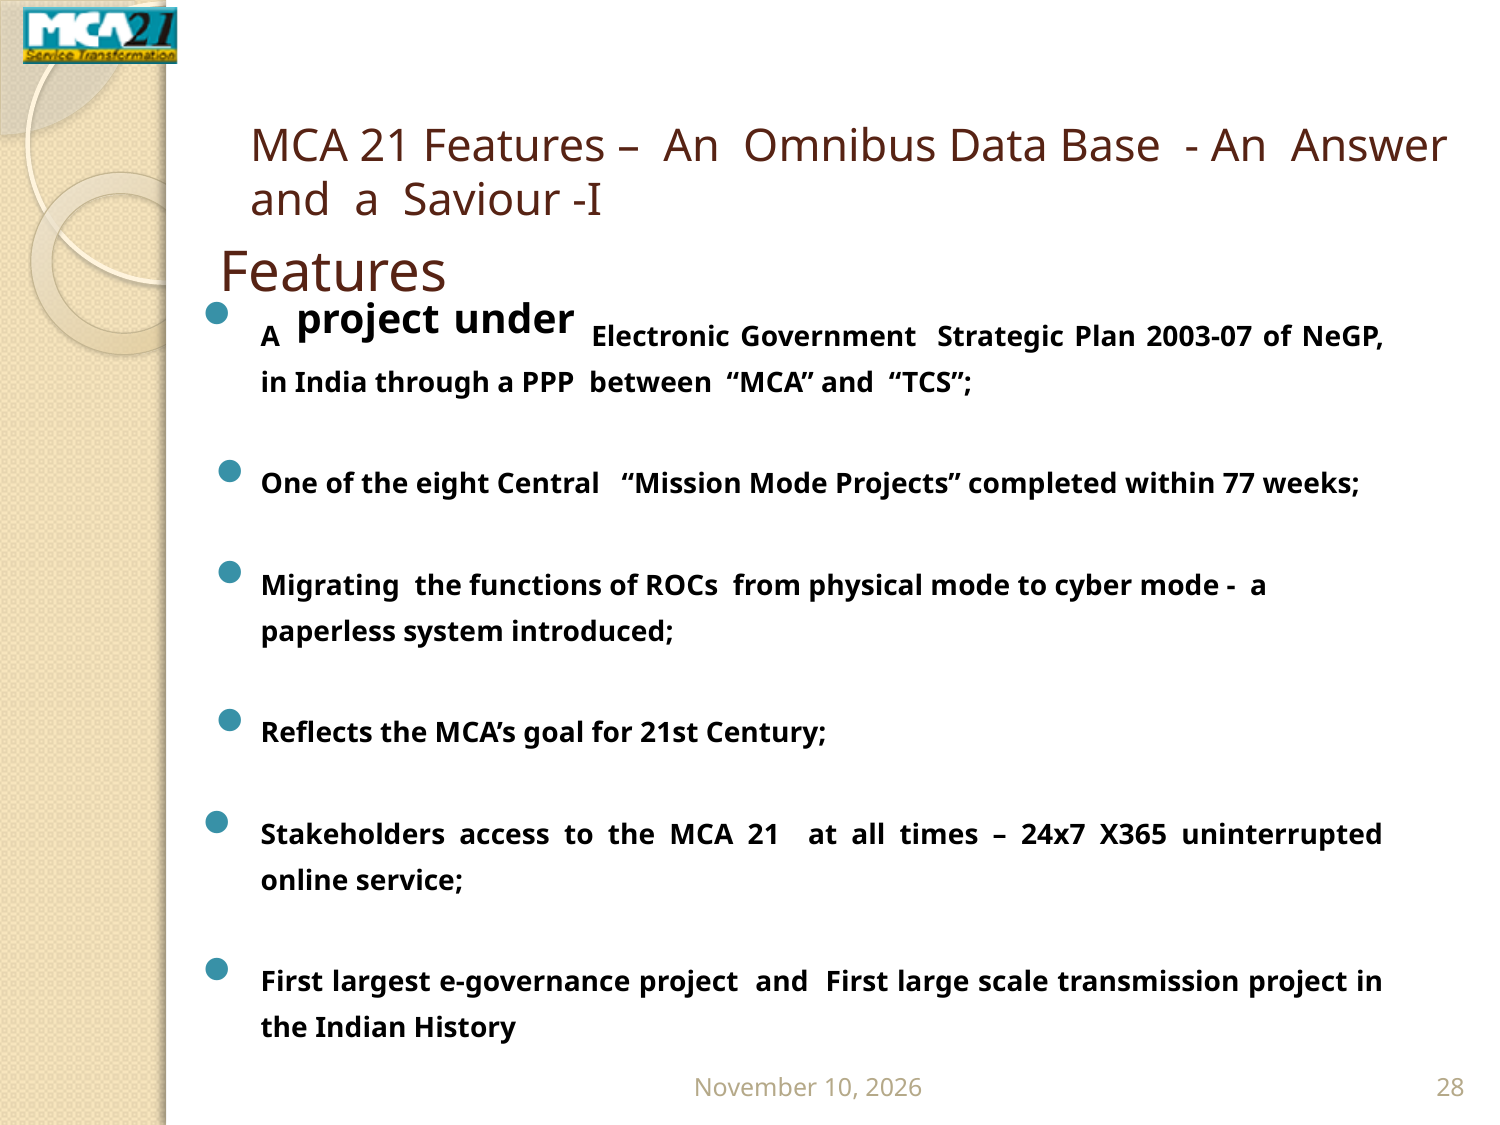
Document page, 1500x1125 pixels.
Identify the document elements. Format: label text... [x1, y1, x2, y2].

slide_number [587, 1088, 938, 1113]
slide_number 28 [1413, 1034, 1488, 1113]
list A project under Electronic Government Strategic Plan 2003-07 of NeGP, in India through a PPP between “MCA” and “TCS”; One of the eight Central “Mission Mode Projects” completed within 77 weeks; Migrating the functions of ROCs from physical mode to cyber mode - a paperless system introduced; Reflects the MCA’s goal for 21st Century; Stakeholders access to the MCA 21 at all times – 24x7 X365 uninterrupted online service; First largest e-governance project and First large scale transmission project in the Indian History [187, 237, 1400, 1088]
text_box Features [204, 227, 463, 310]
picture [23, 7, 179, 65]
title MCA 21 Features – An Omnibus Data Base - An Answer and a Saviour -I [235, 45, 1466, 233]
